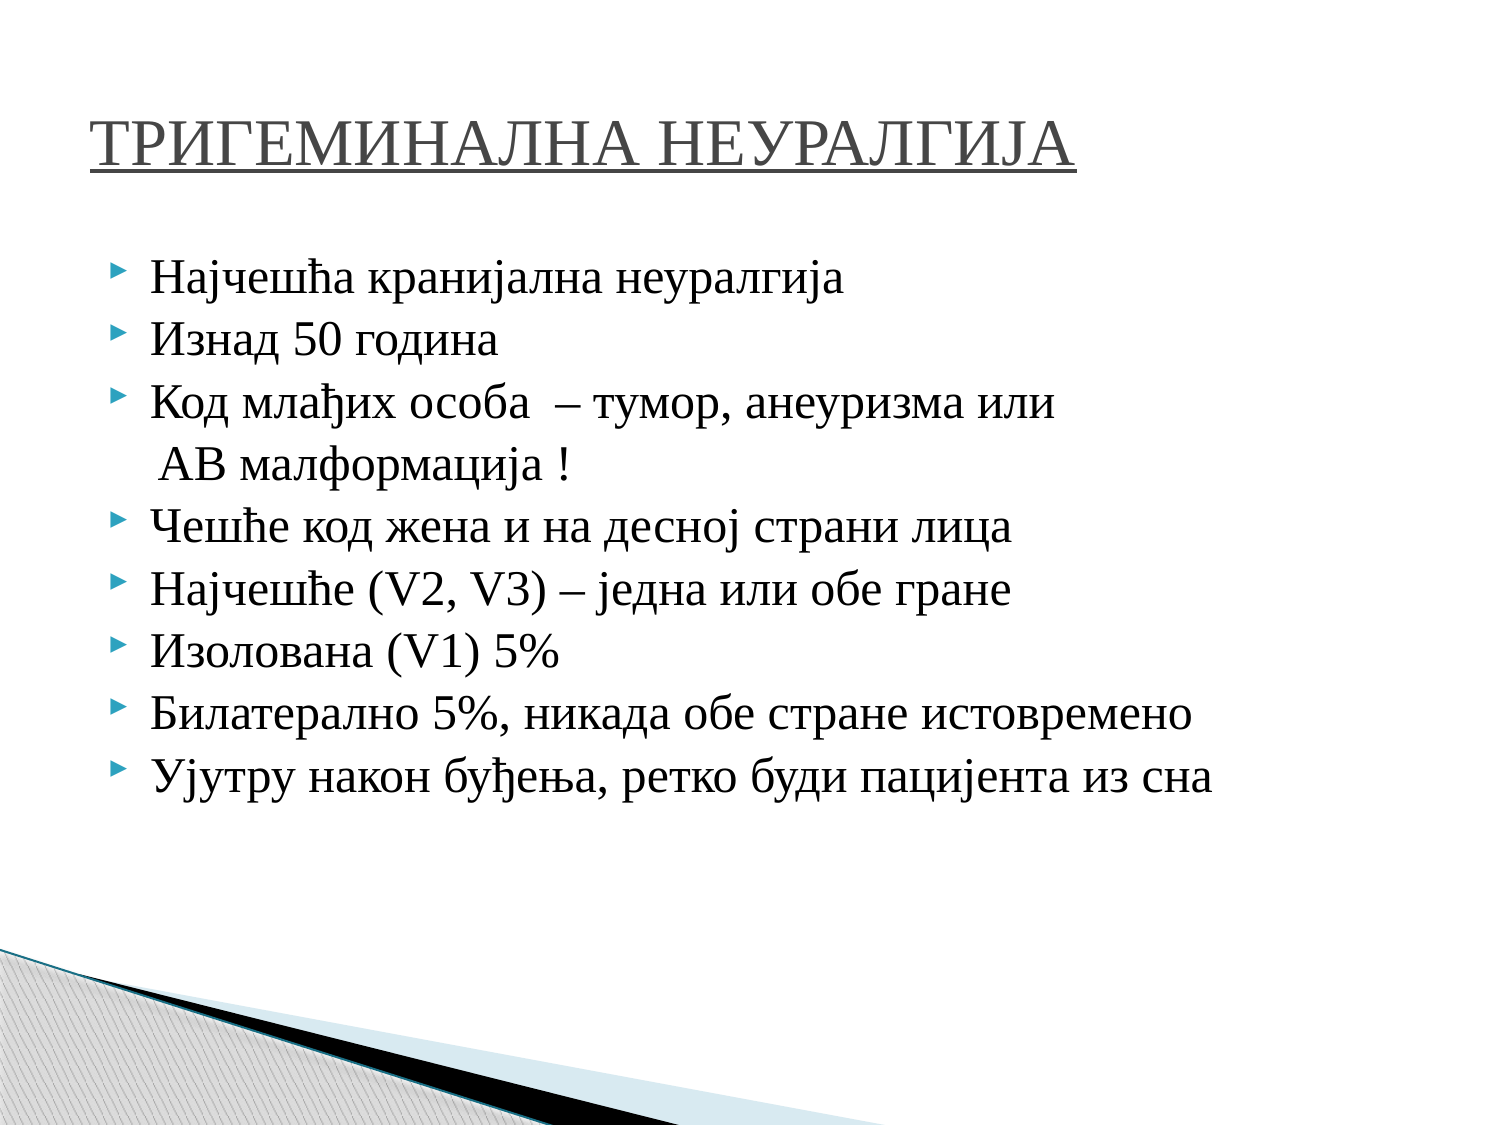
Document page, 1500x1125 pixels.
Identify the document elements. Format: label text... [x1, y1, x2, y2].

title ТРИГЕМИНАЛНА НЕУРАЛГИЈА [75, 45, 1425, 233]
list Најчешћа кранијална неуралгија Изнад 50 година Код млађих особа – тумор, анеуризма или АВ малформација ! Чешће код жена и на десној страни лица Најчешће (V2, V3) – једна или обе гране Изолована (V1) 5% Билатерално 5%, никада обе стране истовремено Ујутру након буђења, ретко буди пацијента из сна [75, 243, 1425, 986]
